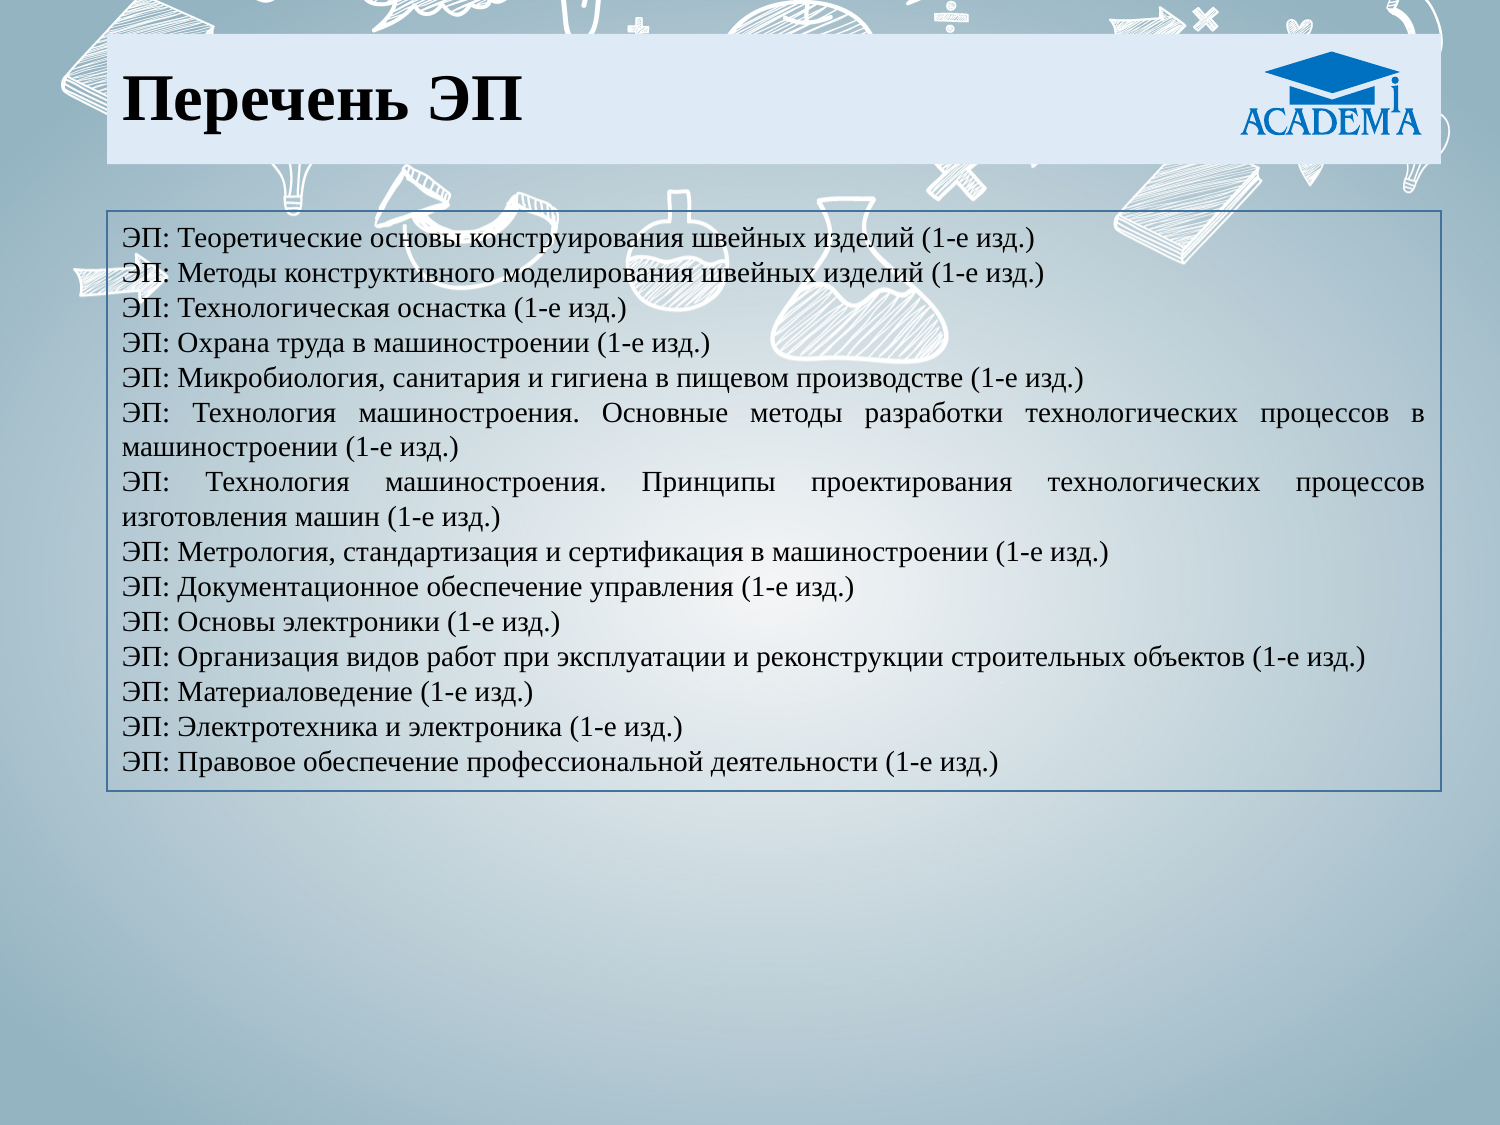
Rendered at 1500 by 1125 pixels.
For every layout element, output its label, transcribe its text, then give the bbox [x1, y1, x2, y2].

text_box Перечень ЭП [107, 33, 1441, 165]
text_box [1240, 51, 1422, 136]
text_box [106, 210, 1442, 792]
picture [0, 0, 1500, 1125]
